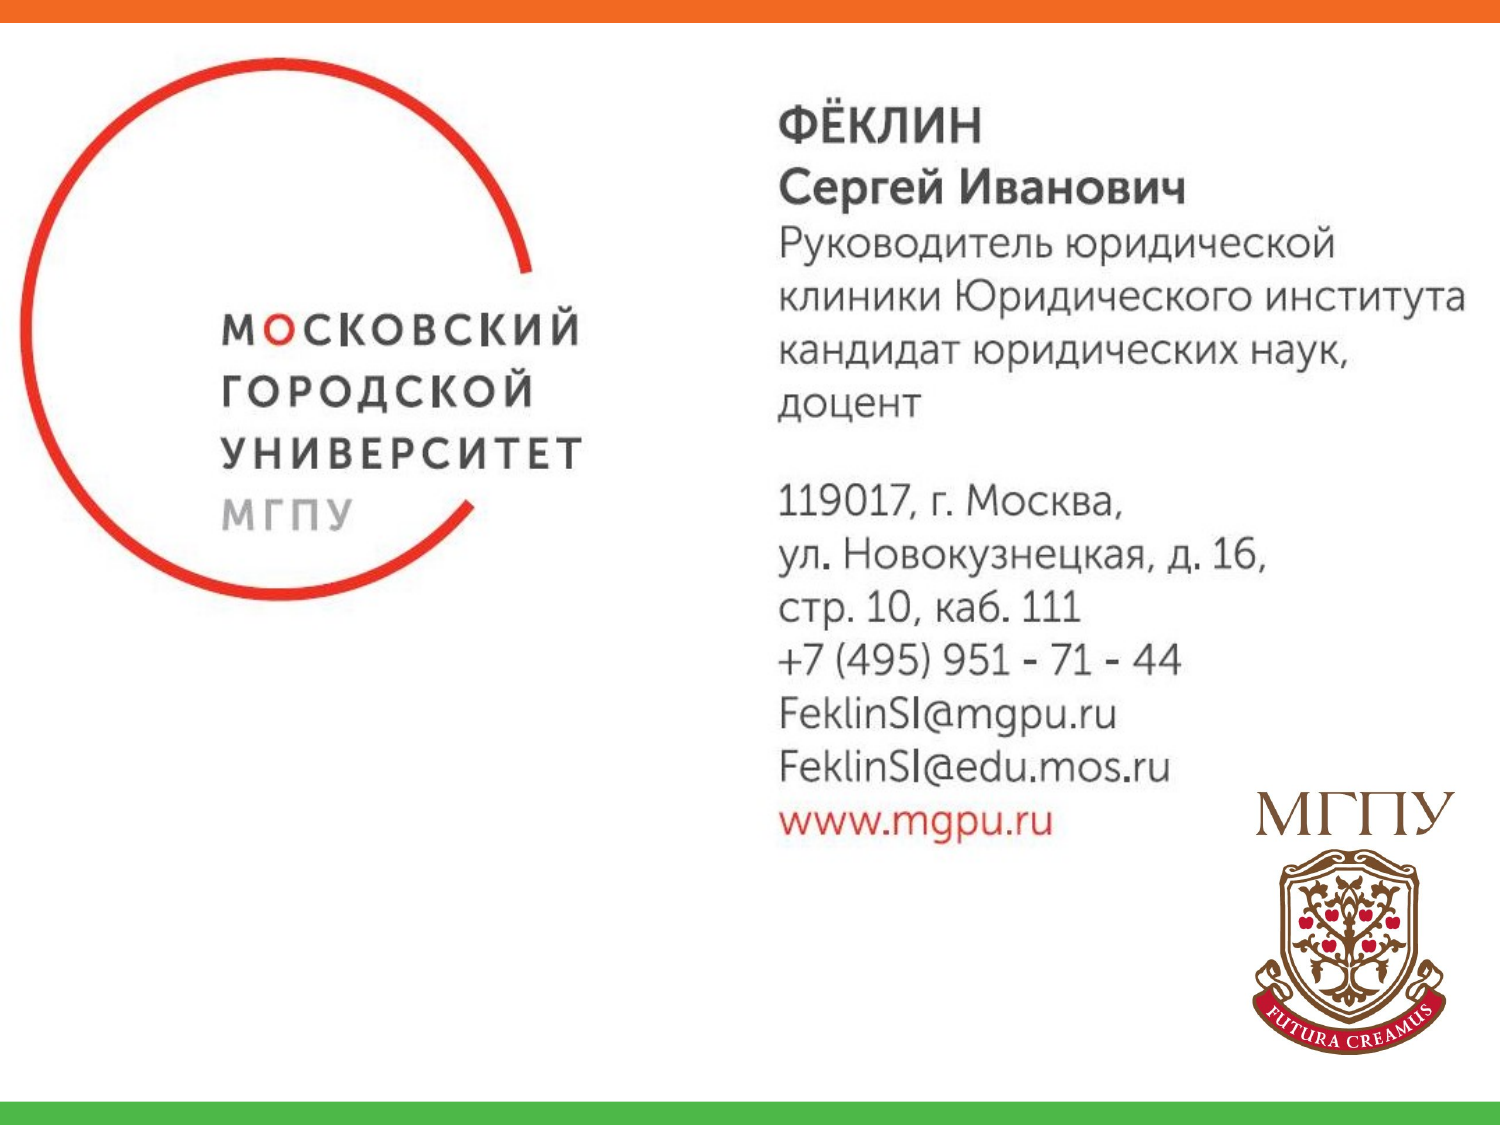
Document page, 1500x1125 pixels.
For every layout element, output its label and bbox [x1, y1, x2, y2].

picture [0, 23, 1500, 1071]
text_box [0, 0, 1500, 22]
text_box [0, 1099, 1500, 1125]
